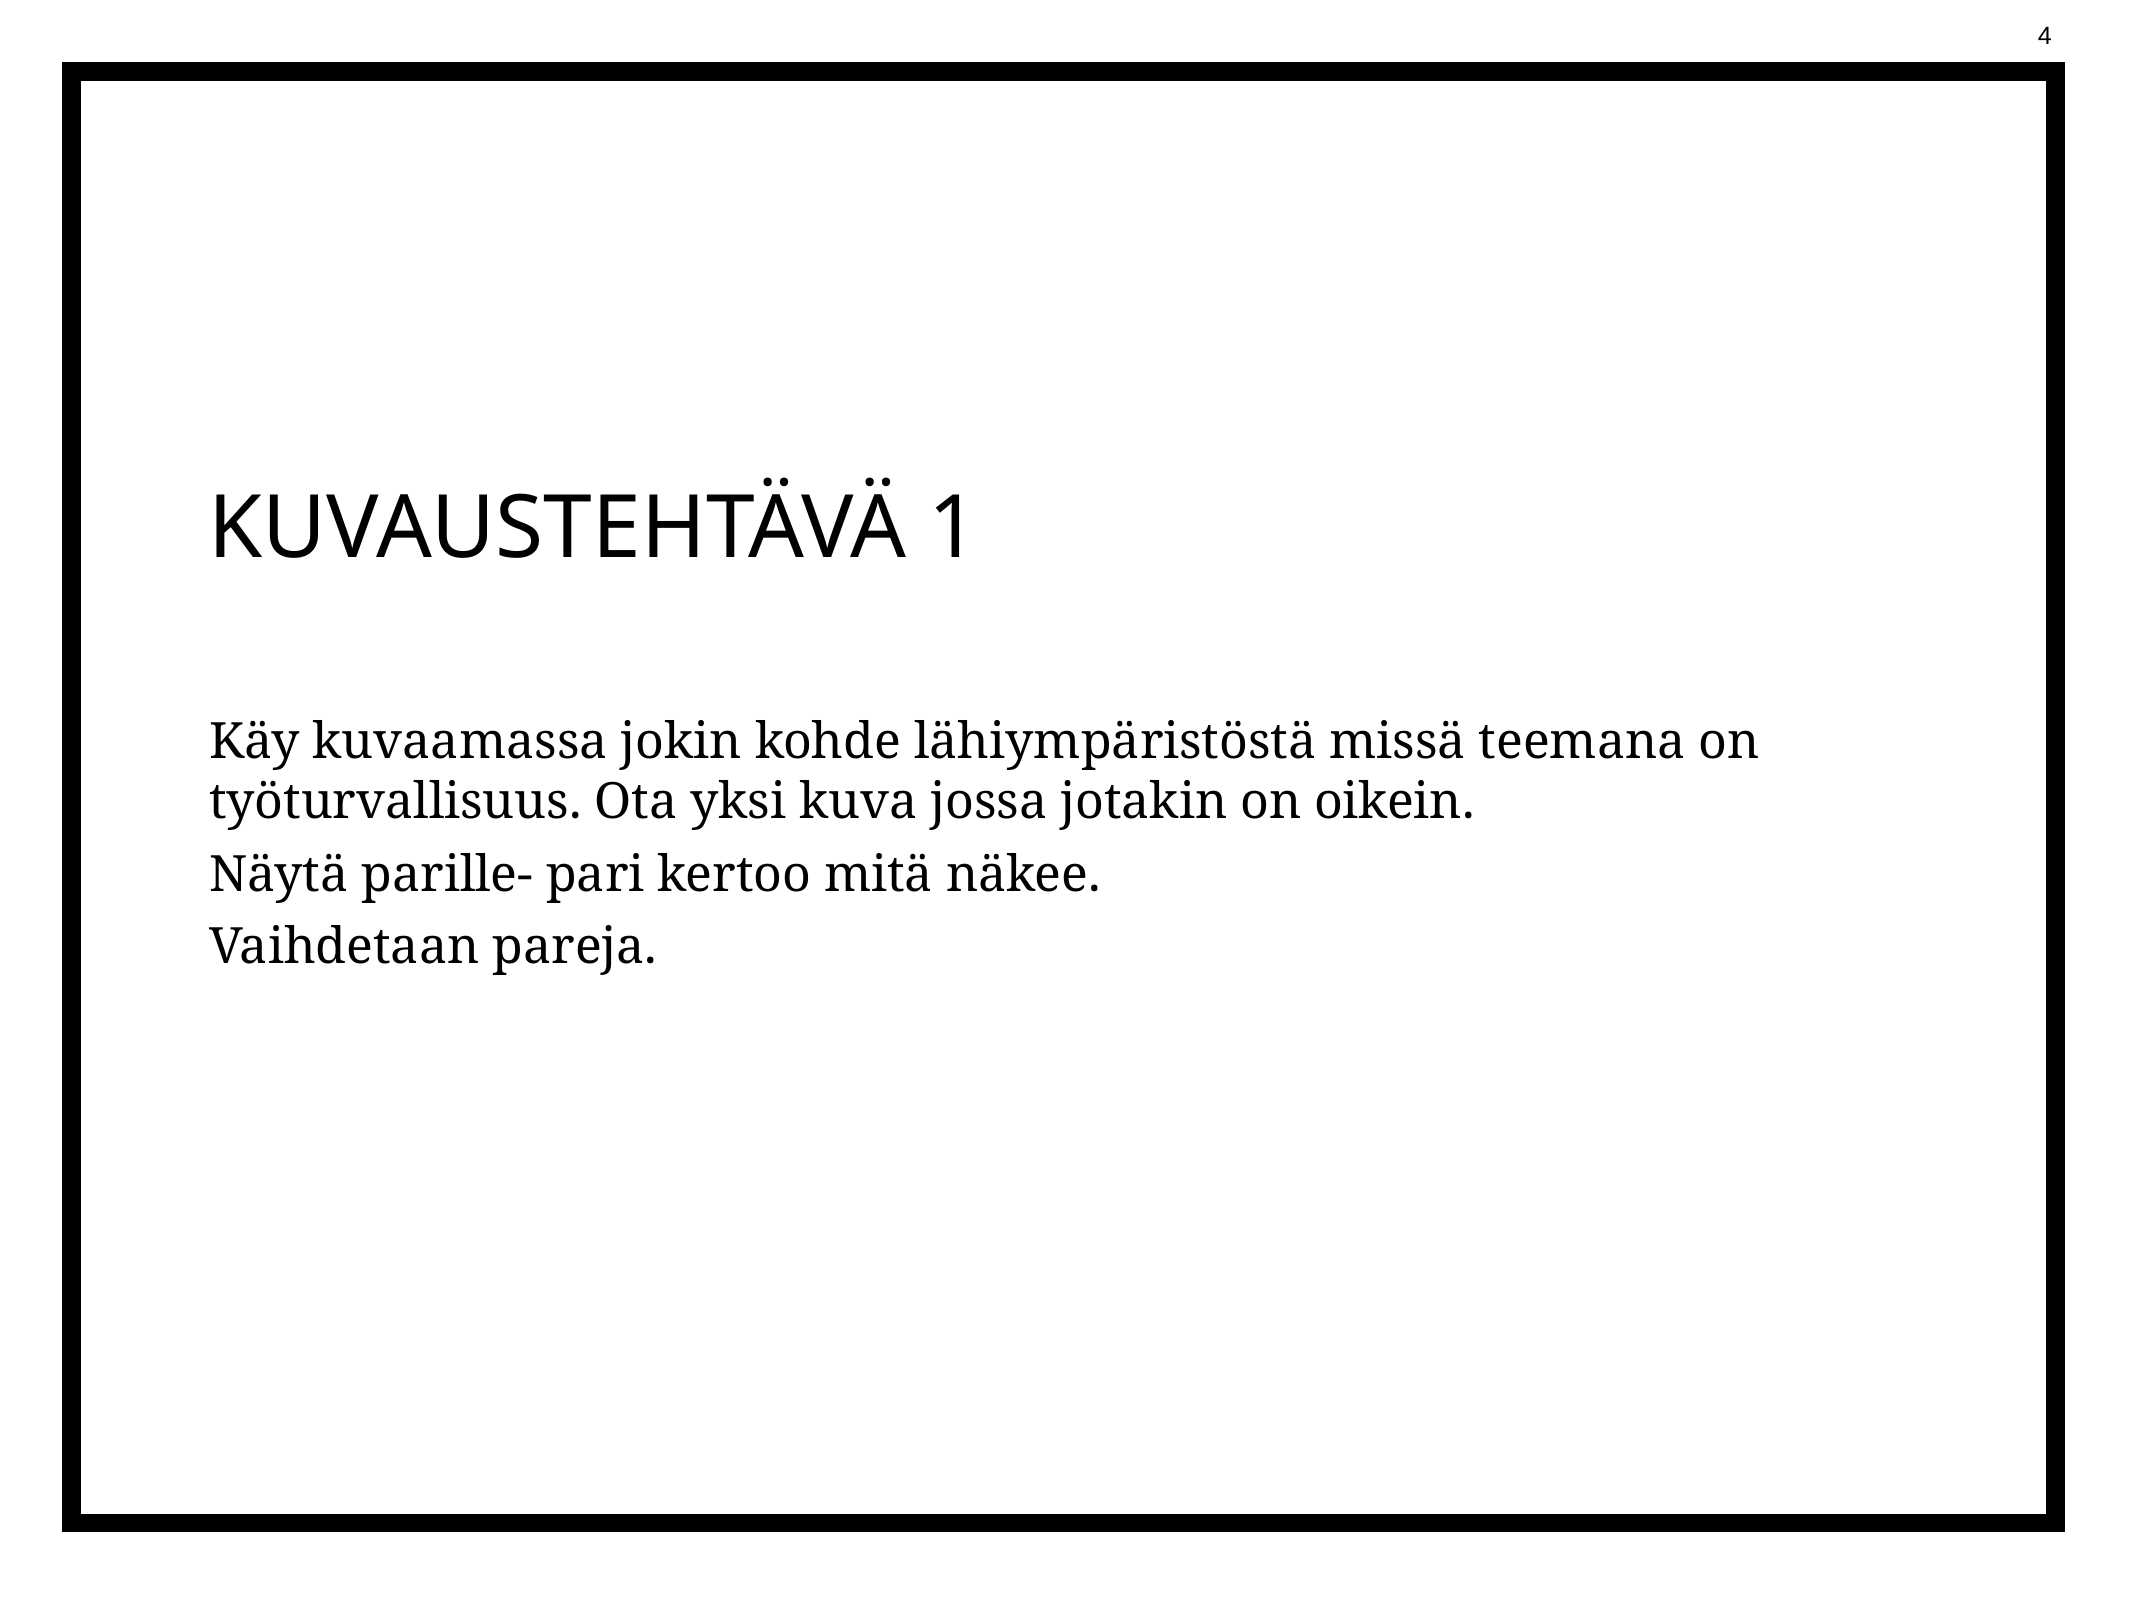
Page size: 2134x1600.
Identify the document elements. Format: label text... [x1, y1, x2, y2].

title KUVAUSTEHTÄVÄ 1 [198, 442, 1999, 659]
list Käy kuvaamassa jokin kohde lähiympäristöstä missä teemana on työturvallisuus. Ota yksi kuva jossa jotakin on oikein. Näytä parille- pari kertoo mitä näkee. Vaihdetaan pareja. [198, 698, 1999, 1482]
slide_number 4 [2026, 9, 2064, 60]
